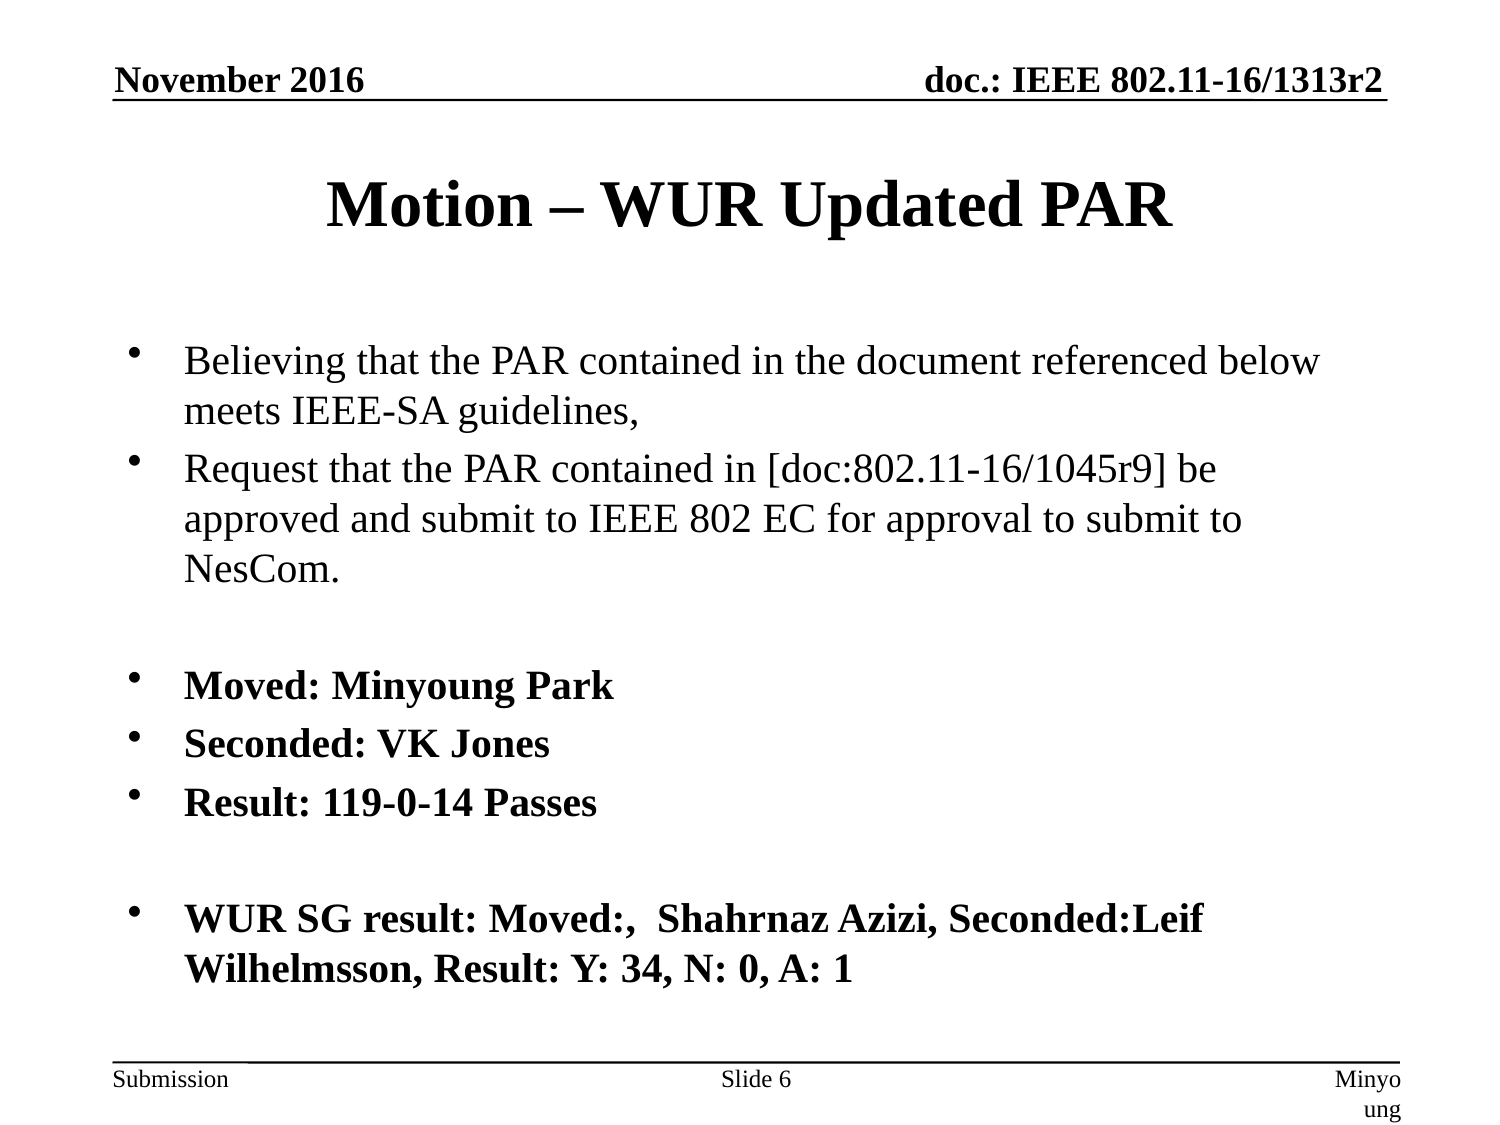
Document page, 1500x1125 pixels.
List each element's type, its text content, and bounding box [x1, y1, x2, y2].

slide_number Slide 6 [712, 1061, 800, 1093]
list Believing that the PAR contained in the document referenced below meets IEEE-SA guidelines, Request that the PAR contained in [doc:802.11-16/1045r9] be approved and submit to IEEE 802 EC for approval to submit to NesCom. Moved: Minyoung Park Seconded: VK Jones Result: 119-0-14 Passes WUR SG result: Moved:, Shahrnaz Azizi, Seconded:Leif Wilhelmsson, Result: Y: 34, N: 0, A: 1 [112, 324, 1388, 1000]
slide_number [114, 54, 374, 101]
footer Minyoung Park (Intel Corp.) [1324, 1061, 1402, 1093]
title Motion – WUR Updated PAR [112, 112, 1388, 288]
